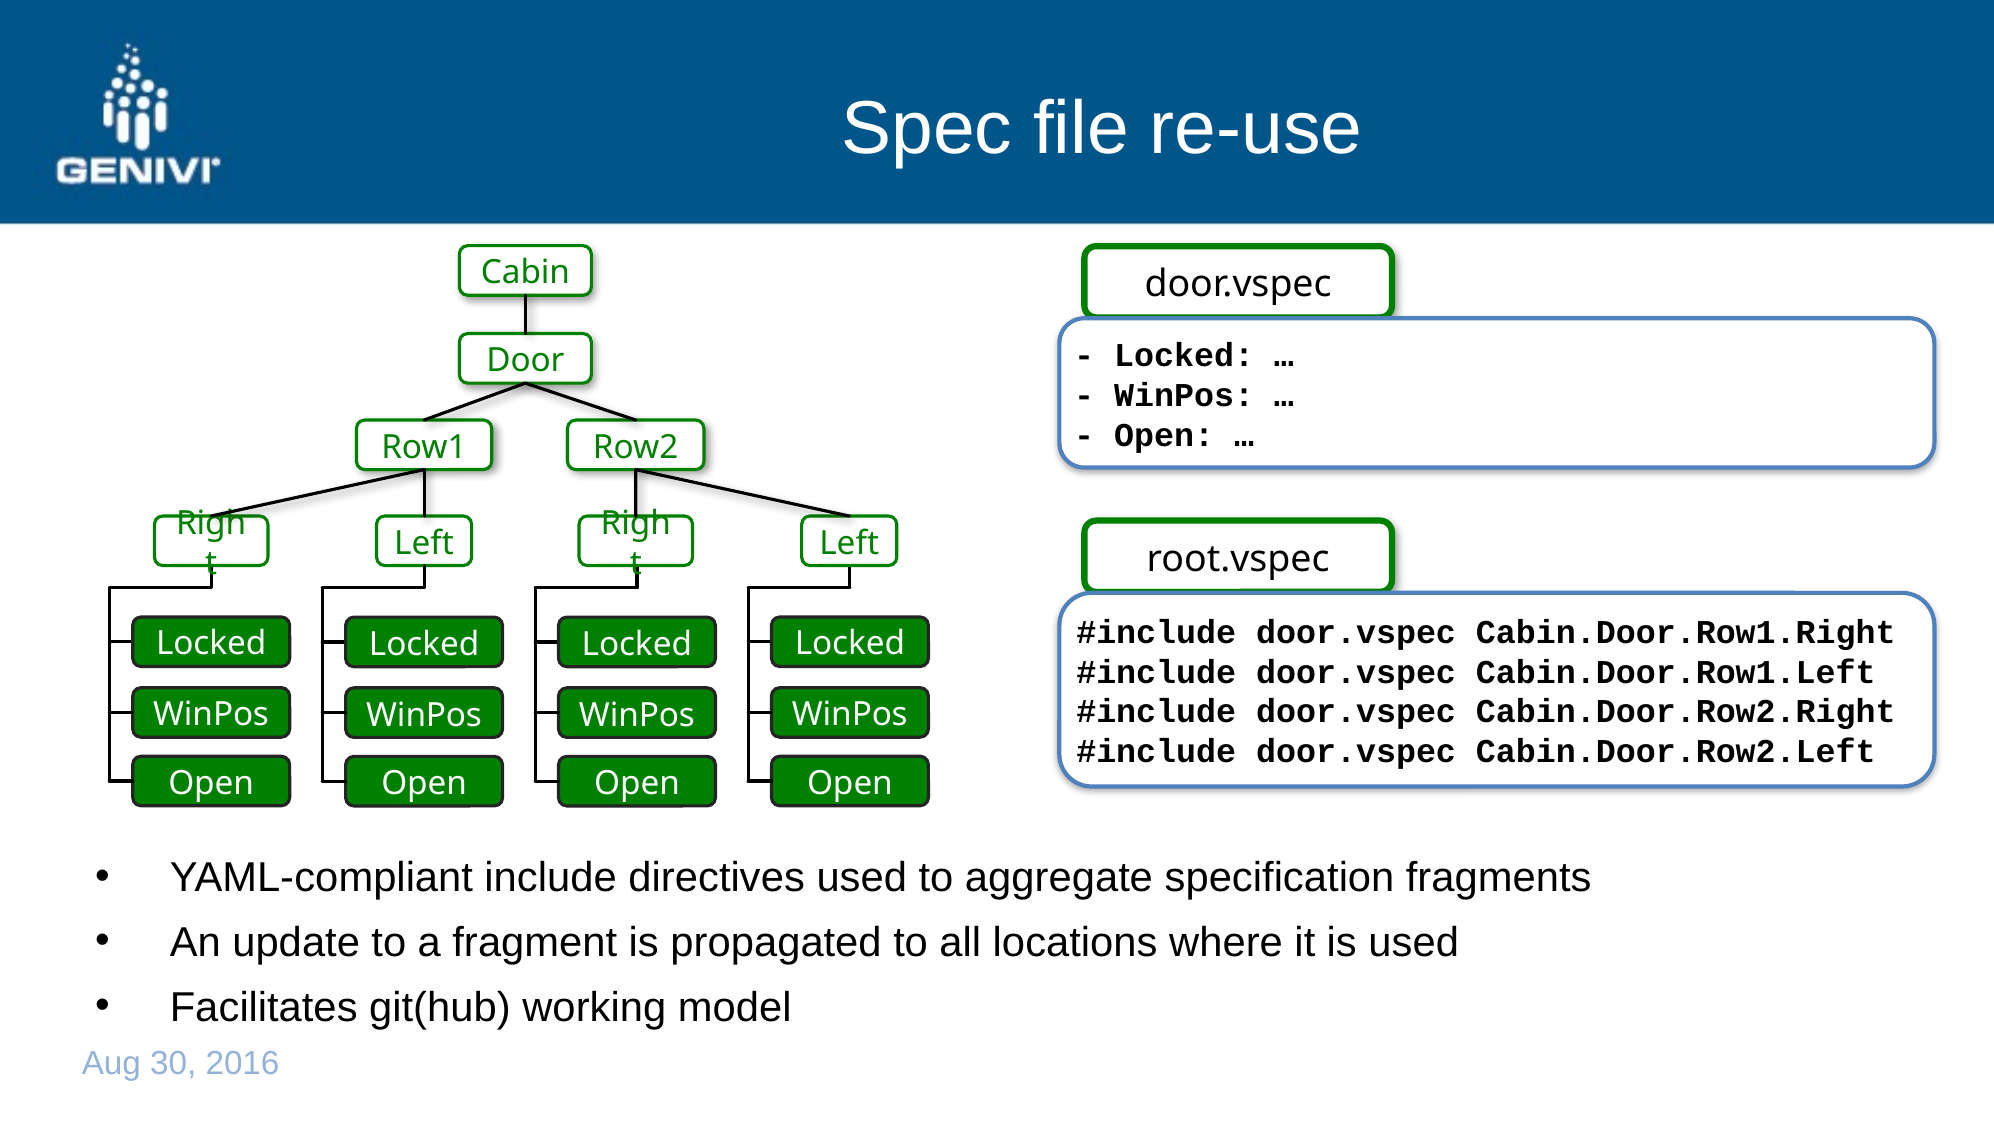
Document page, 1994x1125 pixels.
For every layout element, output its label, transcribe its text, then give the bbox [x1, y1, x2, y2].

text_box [321, 515, 503, 807]
text_box #include door.vspec Cabin.Door.Row1.Right #include door.vspec Cabin.Door.Row1.Left #include door.vspec Cabin.Door.Row2.Right #include door.vspec Cabin.Door.Row2.Left [1059, 592, 1935, 787]
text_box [525, 382, 636, 421]
text_box Door [457, 331, 594, 381]
text_box root.vspec [1082, 518, 1395, 591]
picture [0, 0, 1994, 1125]
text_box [210, 469, 425, 517]
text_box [637, 469, 850, 517]
text_box YAML-compliant include directives used to aggregate specification fragments An update to a fragment is propagated to all locations where it is used Facilitates git(hub) working model [95, 849, 1891, 1038]
title Spec file re-use [331, 0, 1873, 248]
text_box Row2 [565, 417, 707, 472]
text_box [109, 515, 290, 807]
text_box - Locked: … - WinPos: … - Open: … [1059, 318, 1935, 468]
text_box Cabin [457, 243, 594, 298]
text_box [534, 515, 716, 807]
text_box door.vspec [1082, 244, 1395, 316]
text_box Row1 [354, 417, 494, 472]
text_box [423, 382, 523, 421]
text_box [747, 515, 929, 807]
